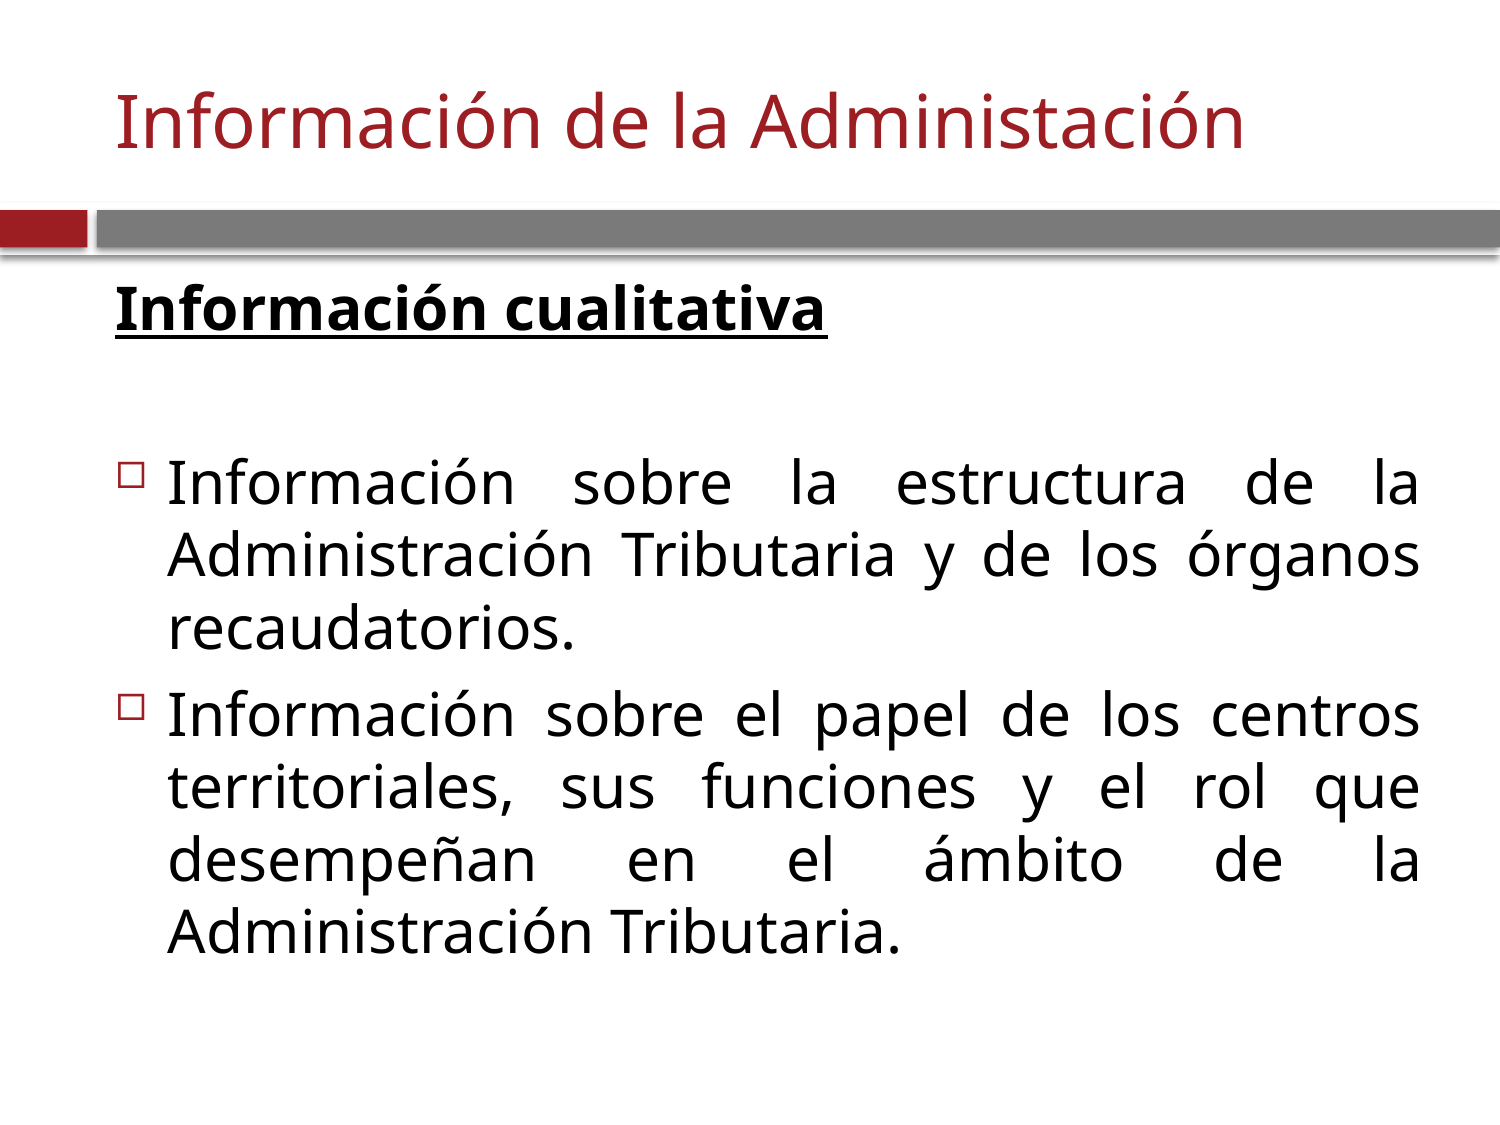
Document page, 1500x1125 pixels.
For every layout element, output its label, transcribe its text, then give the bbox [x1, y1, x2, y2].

list Información cualitativa Información sobre la estructura de la Administración Tributaria y de los órganos recaudatorios. Información sobre el papel de los centros territoriales, sus funciones y el rol que desempeñan en el ámbito de la Administración Tributaria. [100, 262, 1438, 1000]
title Información de la Administación [100, 37, 1438, 200]
